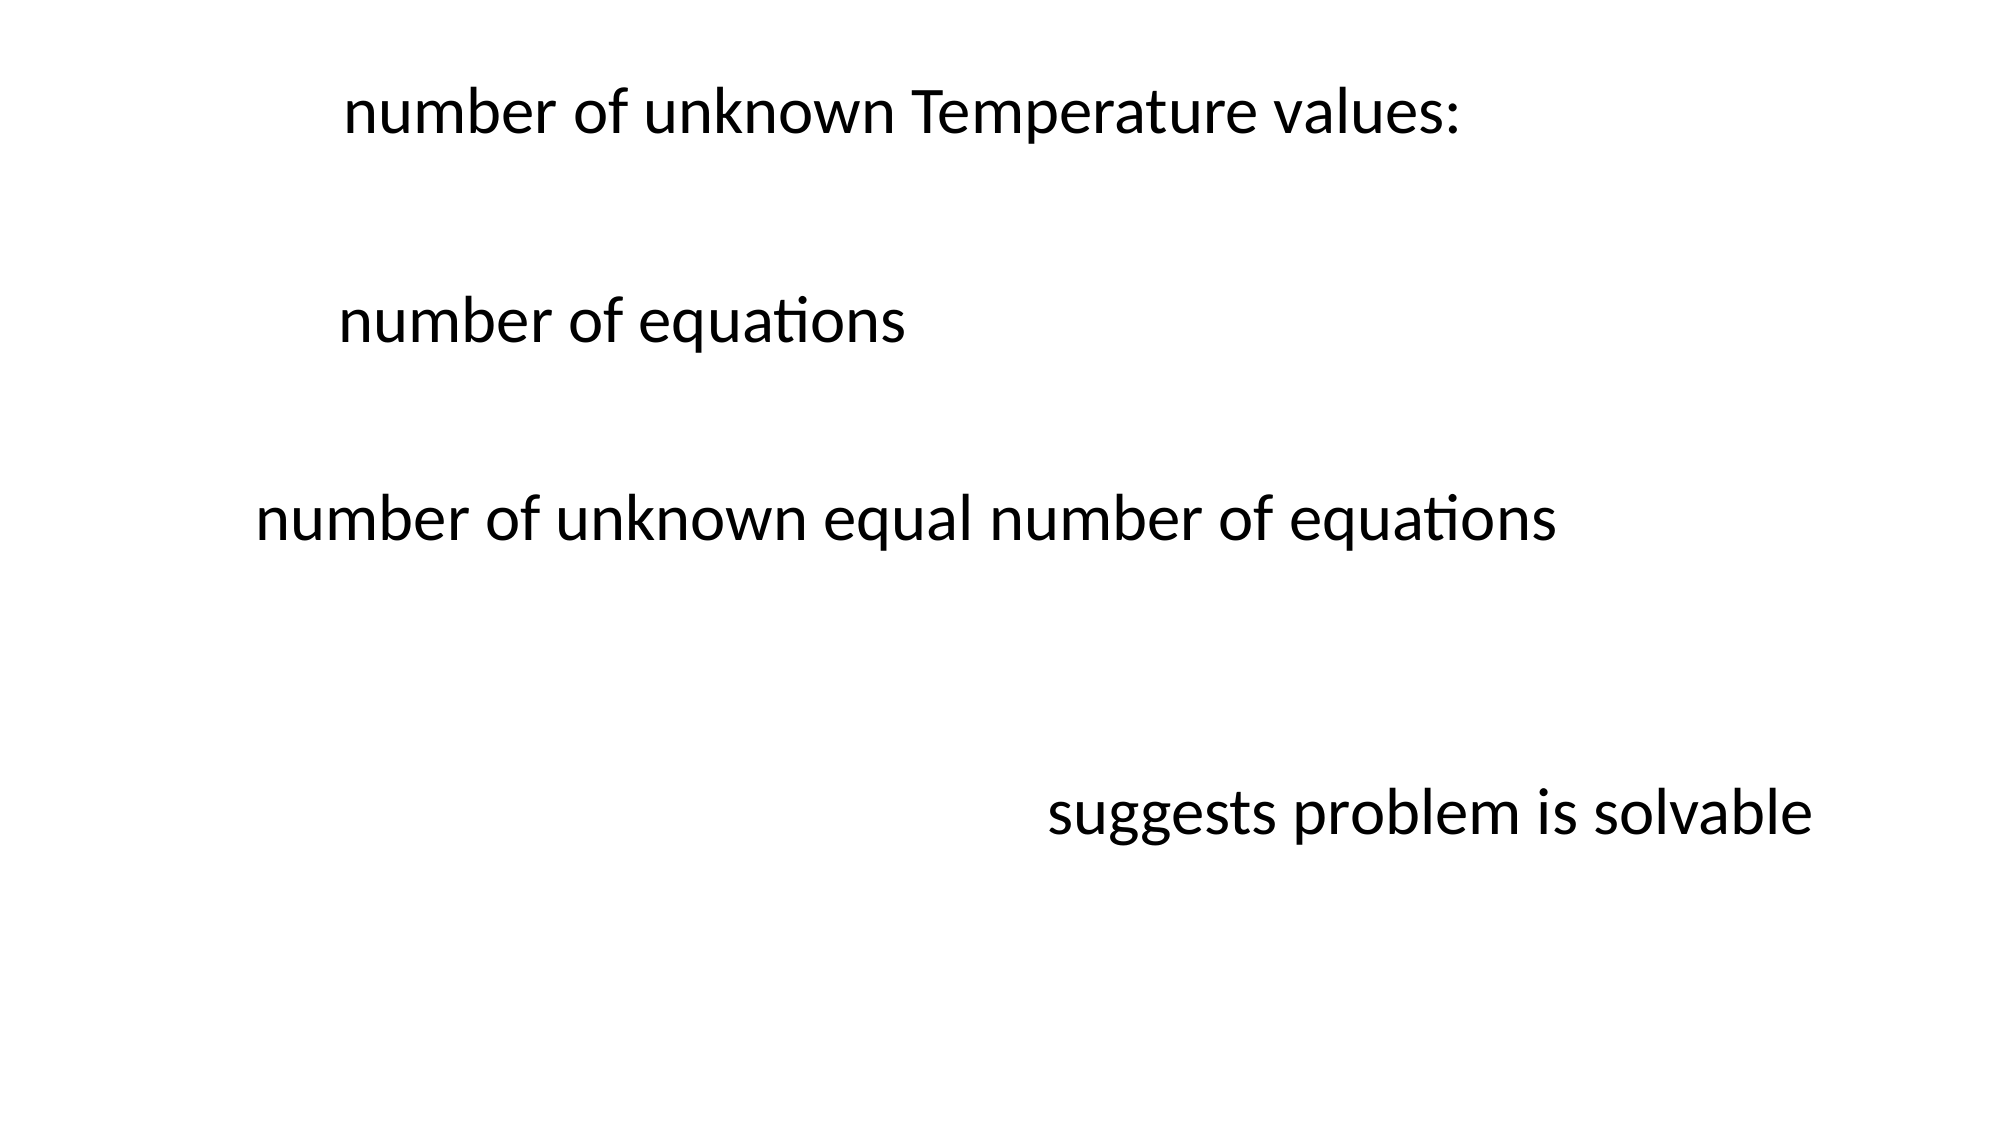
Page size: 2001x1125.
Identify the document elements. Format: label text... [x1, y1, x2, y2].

text_box suggests problem is solvable [1032, 760, 1830, 855]
